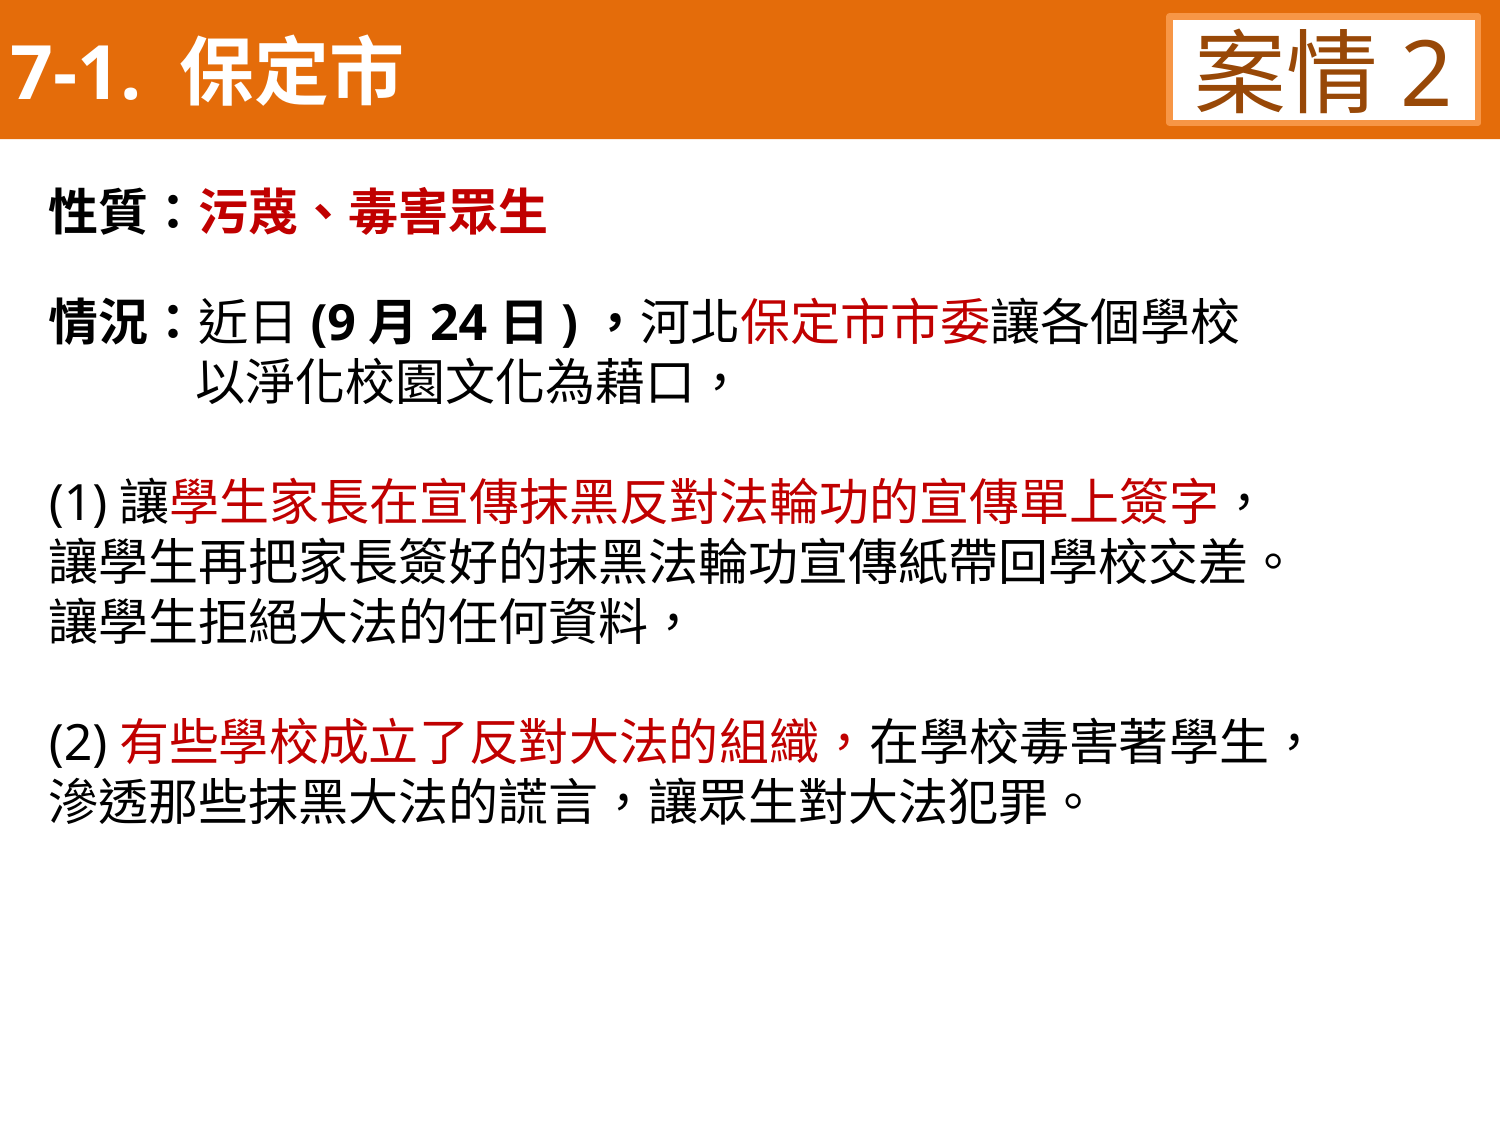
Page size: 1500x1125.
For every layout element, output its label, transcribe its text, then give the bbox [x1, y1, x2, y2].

text_box [29, 149, 1471, 986]
text_box 性質：污蔑、毒害眾生 情況：近日(9月24日)，河北保定市市委讓各個學校 以淨化校園文化為藉口， (1)讓學生家長在宣傳抹黑反對法輪功的宣傳單上簽字， 讓學生再把家長簽好的抹黑法輪功宣傳紙帶回學校交差。 讓學生拒絕大法的任何資料， (2)有些學校成立了反對大法的組織，在學校毒害著學生， 滲透那些抹黑大法的謊言，讓眾生對大法犯罪。 [41, 172, 1459, 958]
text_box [0, 0, 1500, 140]
